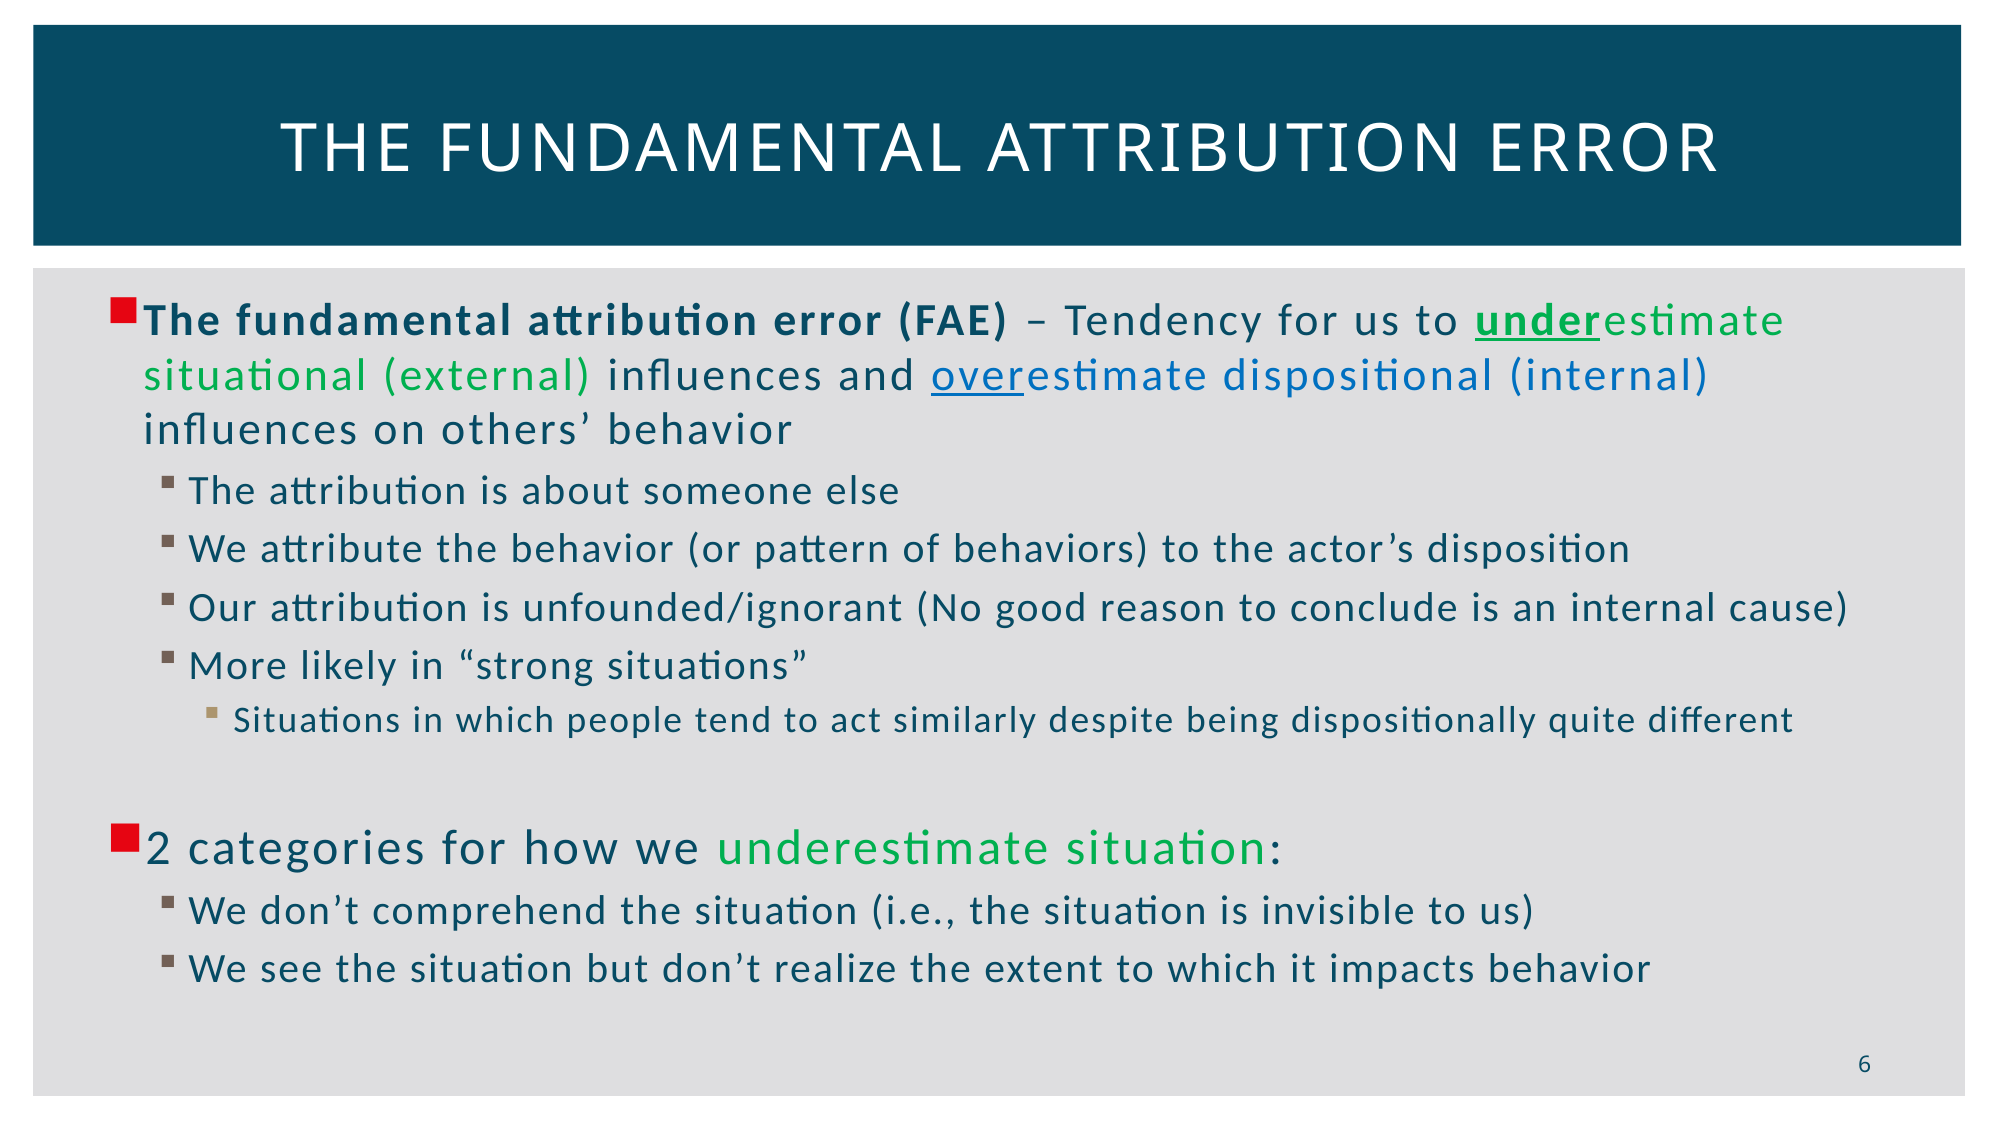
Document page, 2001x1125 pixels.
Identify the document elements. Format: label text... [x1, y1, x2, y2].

list The fundamental attribution error (FAE) – Tendency for us to underestimate situational (external) influences and overestimate dispositional (internal) influences on others’ behavior The attribution is about someone else We attribute the behavior (or pattern of behaviors) to the actor’s disposition Our attribution is unfounded/ignorant (No good reason to conclude is an internal cause) More likely in “strong situations” Situations in which people tend to act similarly despite being dispositionally quite different 2 categories for how we underestimate situation: We don’t comprehend the situation (i.e., the situation is invisible to us) We see the situation but don’t realize the extent to which it impacts behavior [83, 281, 1917, 1043]
title The Fundamental Attribution Error [83, 58, 1917, 232]
slide_number 6 [1800, 1041, 1930, 1089]
